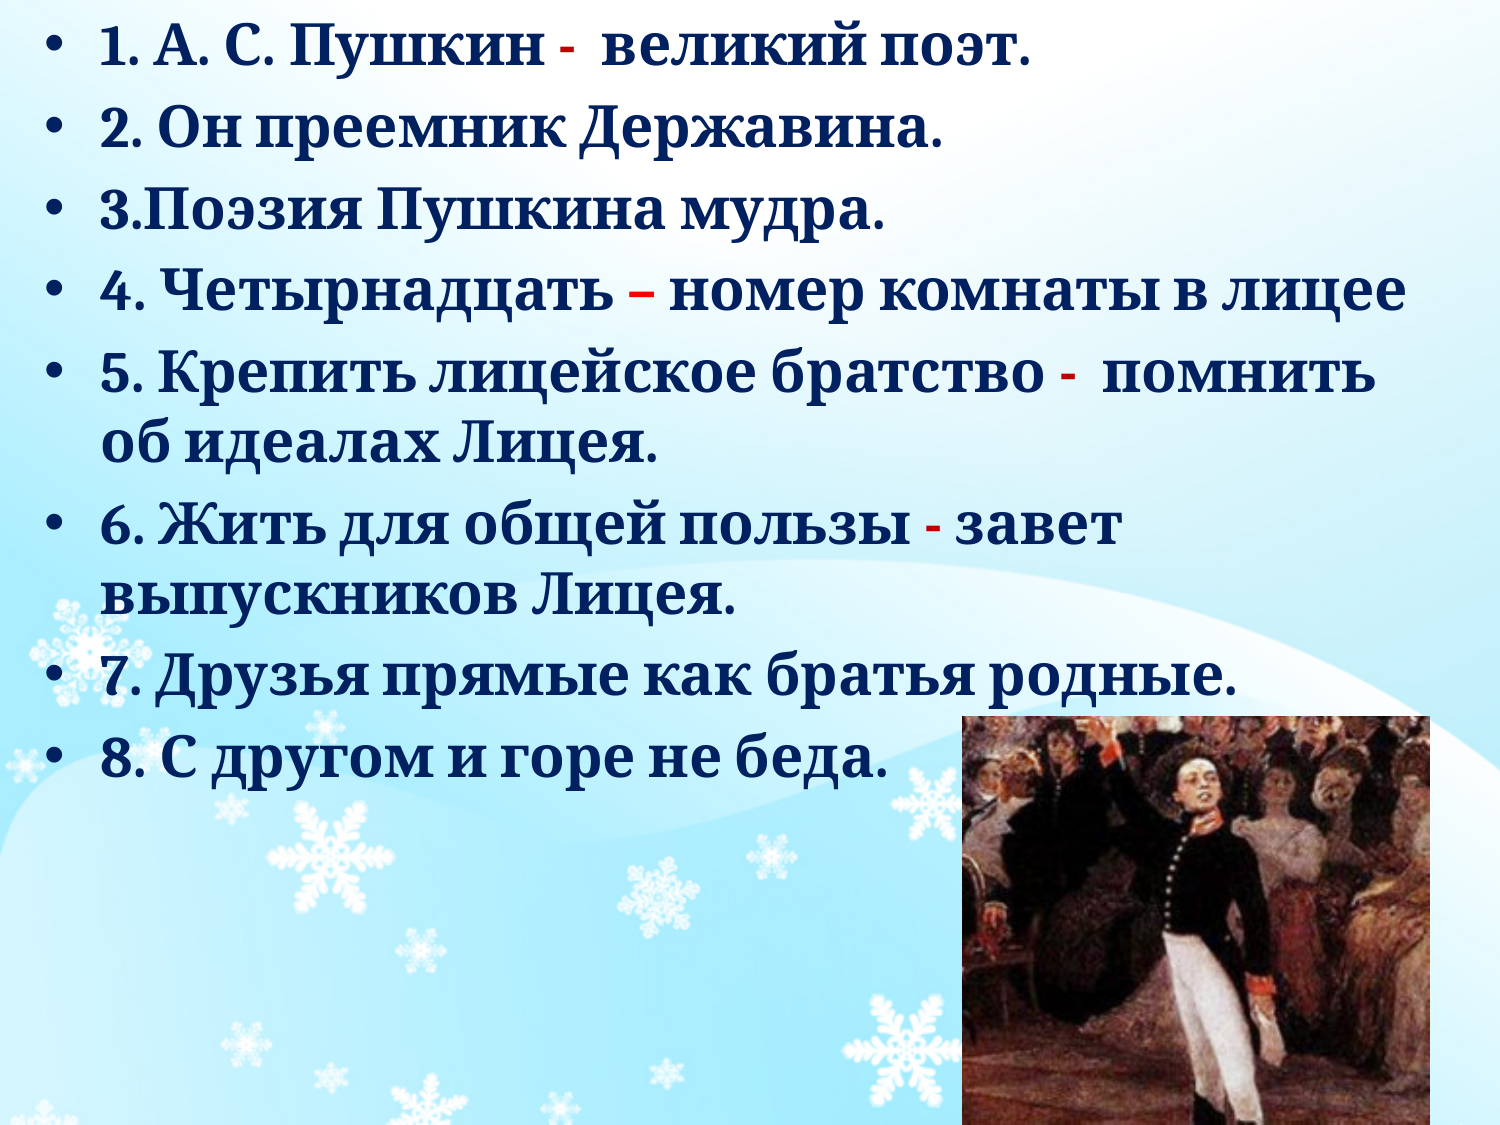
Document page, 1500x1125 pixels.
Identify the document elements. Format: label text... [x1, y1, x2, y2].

picture [0, 0, 1500, 1125]
list 1. А. С. Пушкин - великий поэт. 2. Он преемник Державина. 3.Поэзия Пушкина мудра. 4. Четырнадцать – номер комнаты в лицее 5. Крепить лицейское братство - помнить об идеалах Лицея. 6. Жить для общей пользы - завет выпускников Лицея. 7. Друзья прямые как братья родные. 8. С другом и горе не беда. [29, 0, 1463, 1094]
